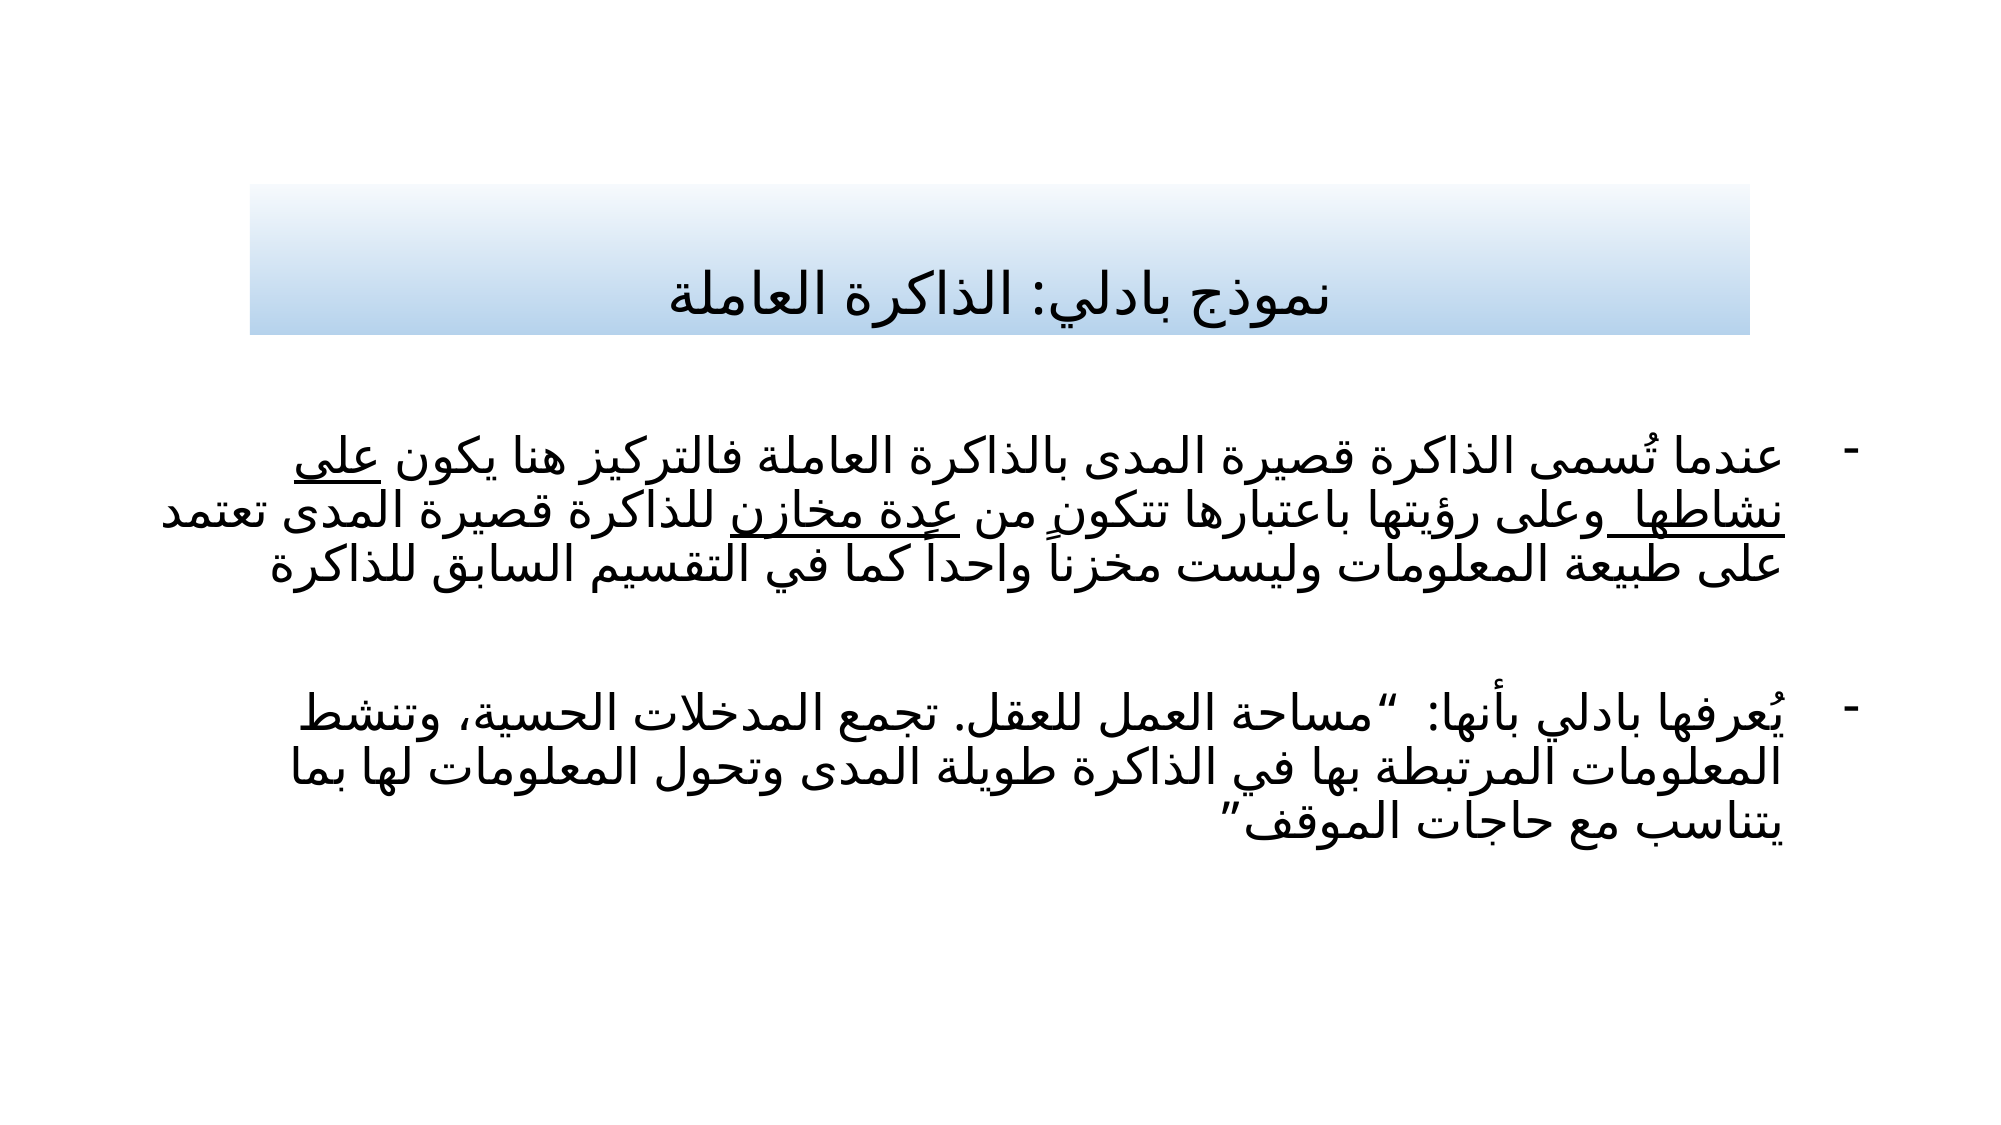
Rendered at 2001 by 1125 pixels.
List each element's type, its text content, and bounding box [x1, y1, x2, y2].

subtitle عندما تُسمى الذاكرة قصيرة المدى بالذاكرة العاملة فالتركيز هنا يكون على نشاطها وعلى رؤيتها باعتبارها تتكون من عدة مخازن للذاكرة قصيرة المدى تعتمد على طبيعة المعلومات وليست مخزناً واحداً كما في التقسيم السابق للذاكرة يُعرفها بادلي بأنها: “مساحة العمل للعقل. تجمع المدخلات الحسية، وتنشط المعلومات المرتبطة بها في الذاكرة طويلة المدى وتحول المعلومات لها بما يتناسب مع حاجات الموقف” [117, 422, 1875, 1076]
title نموذج بادلي: الذاكرة العاملة [249, 184, 1750, 335]
